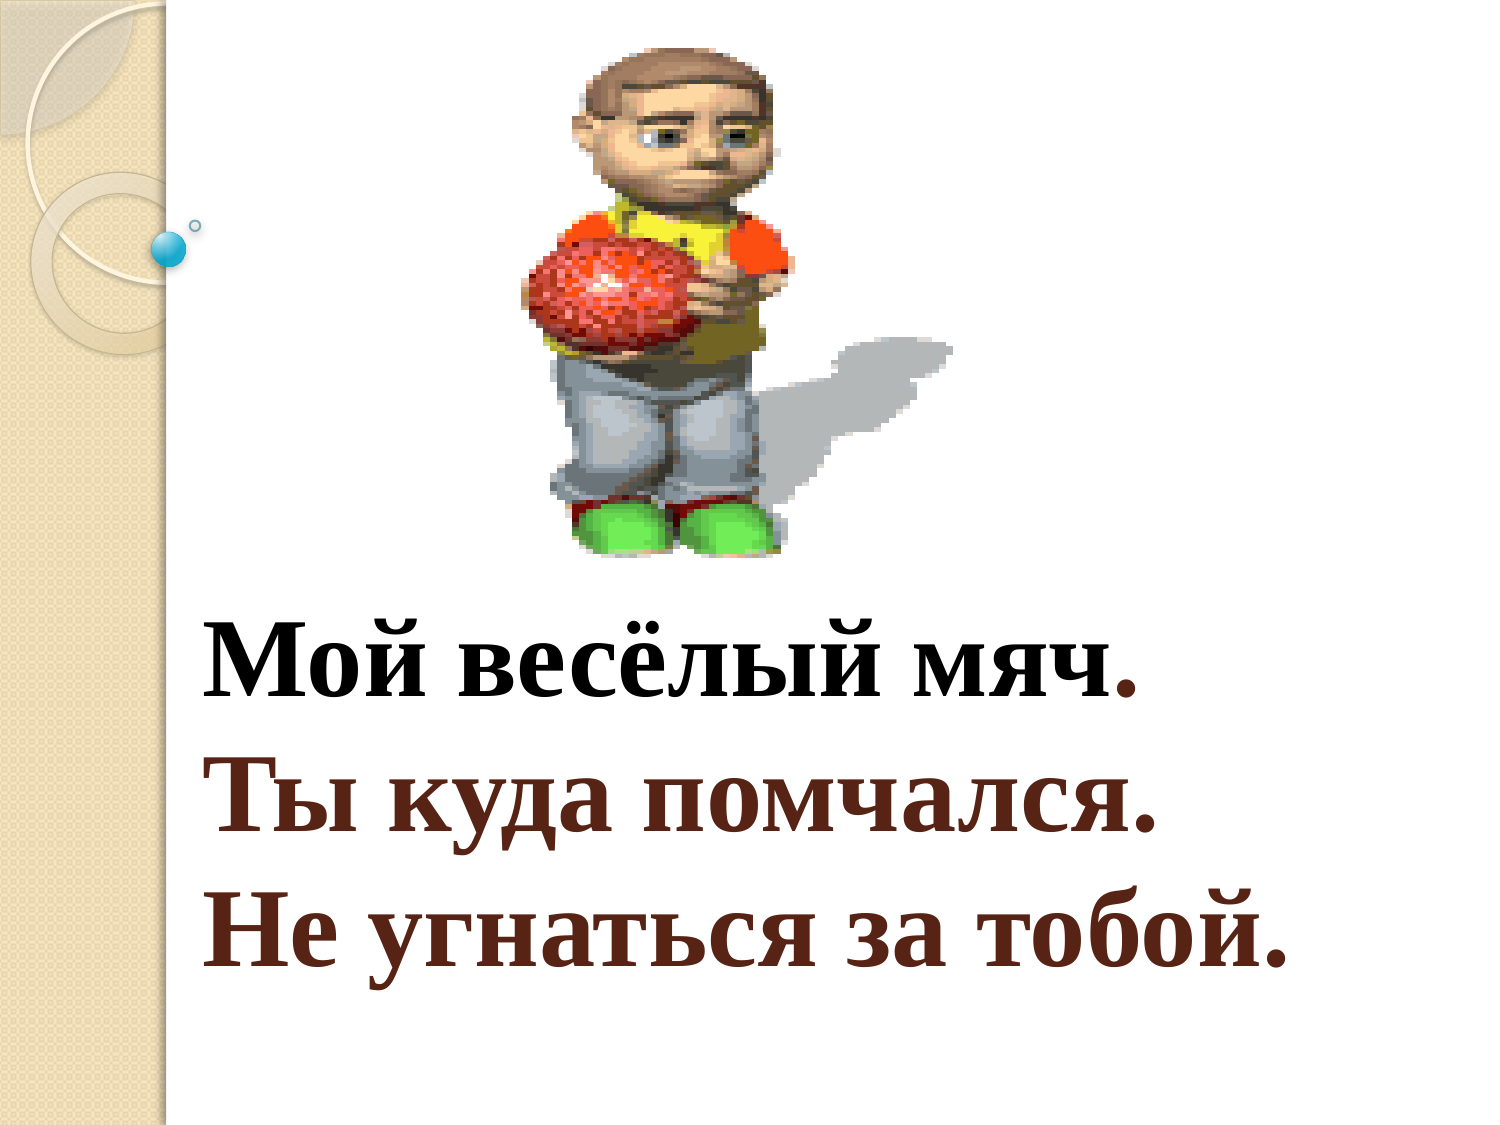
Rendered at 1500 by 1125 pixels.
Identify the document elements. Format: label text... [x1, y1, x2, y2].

picture [456, 0, 997, 587]
title Мой весёлый мяч. Ты куда помчался. Не угнаться за тобой. [187, 351, 1450, 997]
